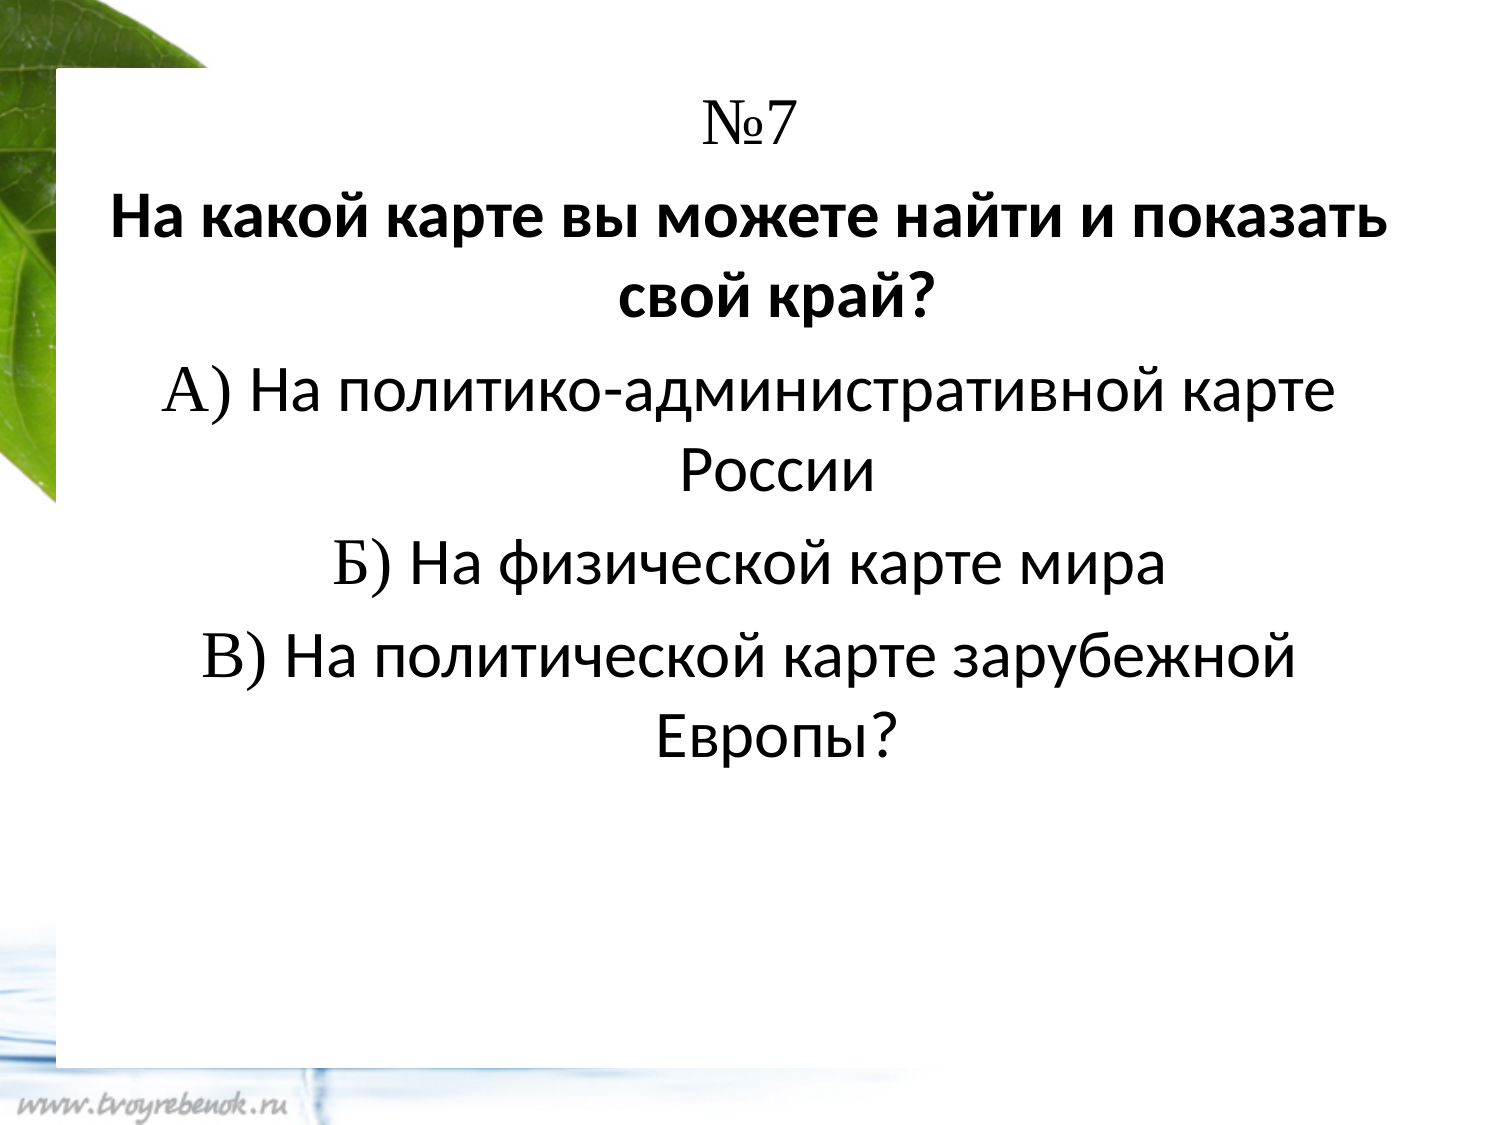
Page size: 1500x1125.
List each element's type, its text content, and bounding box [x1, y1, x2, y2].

list №7 На какой карте вы можете найти и показать свой край? А) На политико-административной карте России Б) На физической карте мира В) На политической карте зарубежной Европы? [56, 68, 1443, 1068]
picture [0, 0, 1500, 1125]
